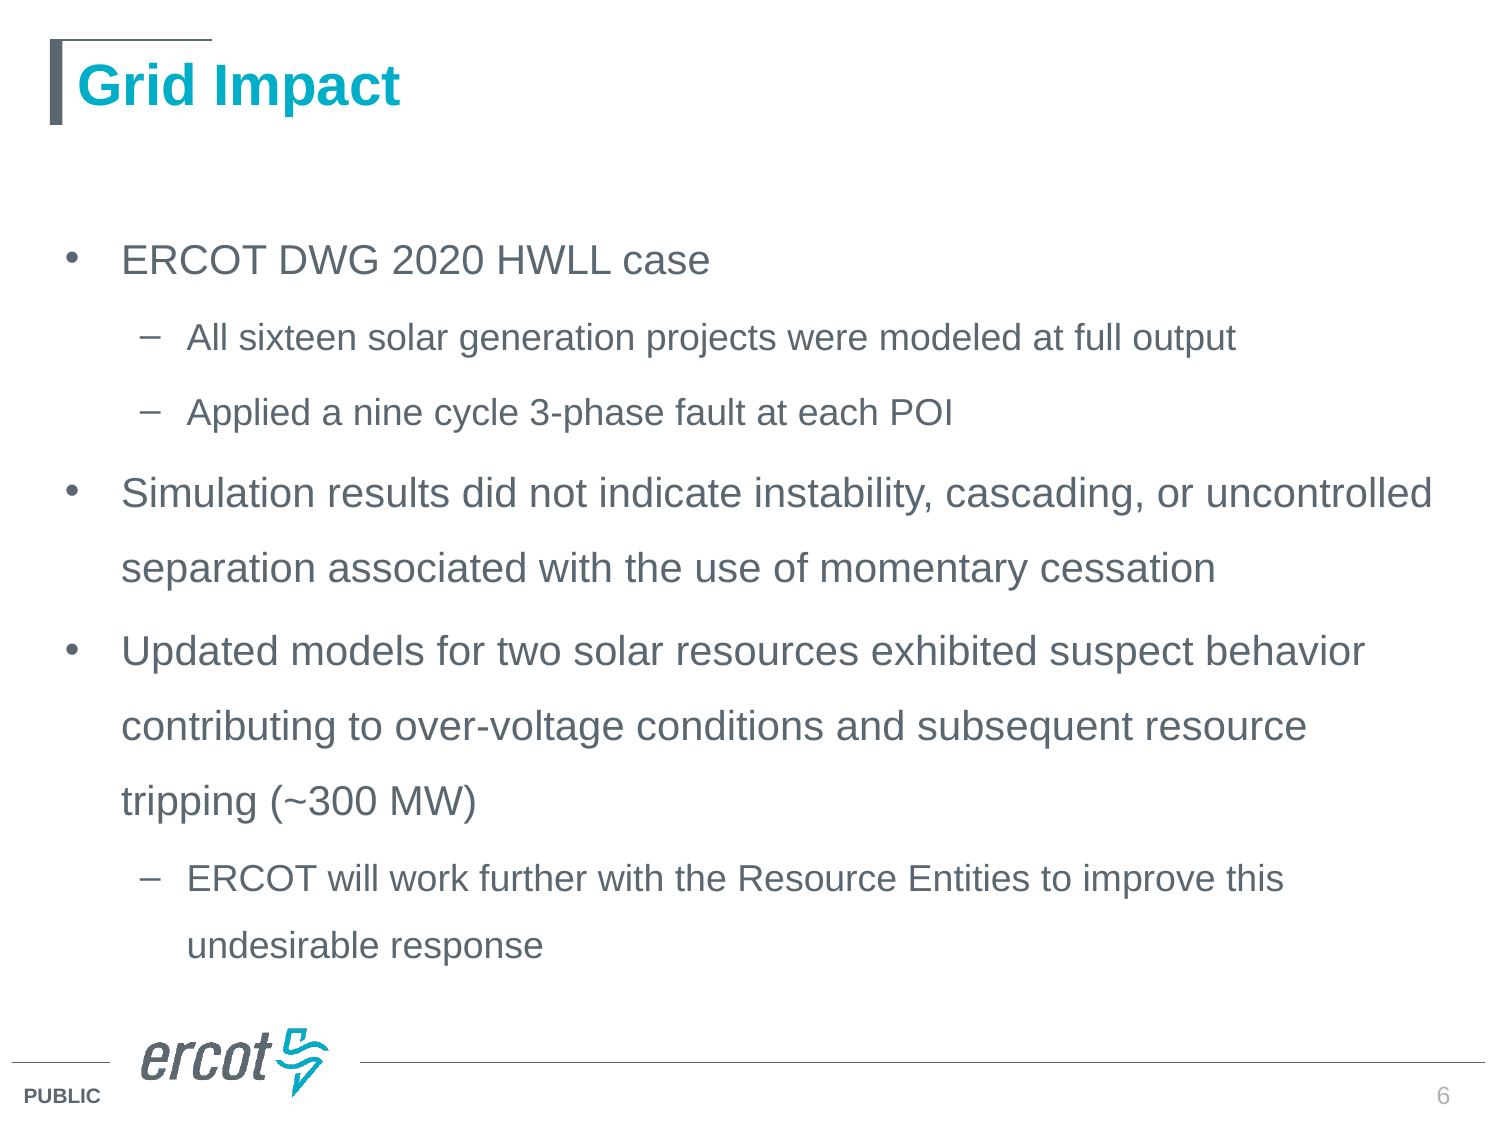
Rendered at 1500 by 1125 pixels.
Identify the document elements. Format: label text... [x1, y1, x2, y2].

picture [137, 1024, 332, 1100]
title Grid Impact [62, 39, 1450, 125]
list ERCOT DWG 2020 HWLL case All sixteen solar generation projects were modeled at full output Applied a nine cycle 3-phase fault at each POI Simulation results did not indicate instability, cascading, or uncontrolled separation associated with the use of momentary cessation Updated models for two solar resources exhibited suspect behavior contributing to over-voltage conditions and subsequent resource tripping (~300 MW) ERCOT will work further with the Resource Entities to improve this undesirable response [50, 200, 1450, 1000]
slide_number 6 [1400, 1076, 1488, 1113]
